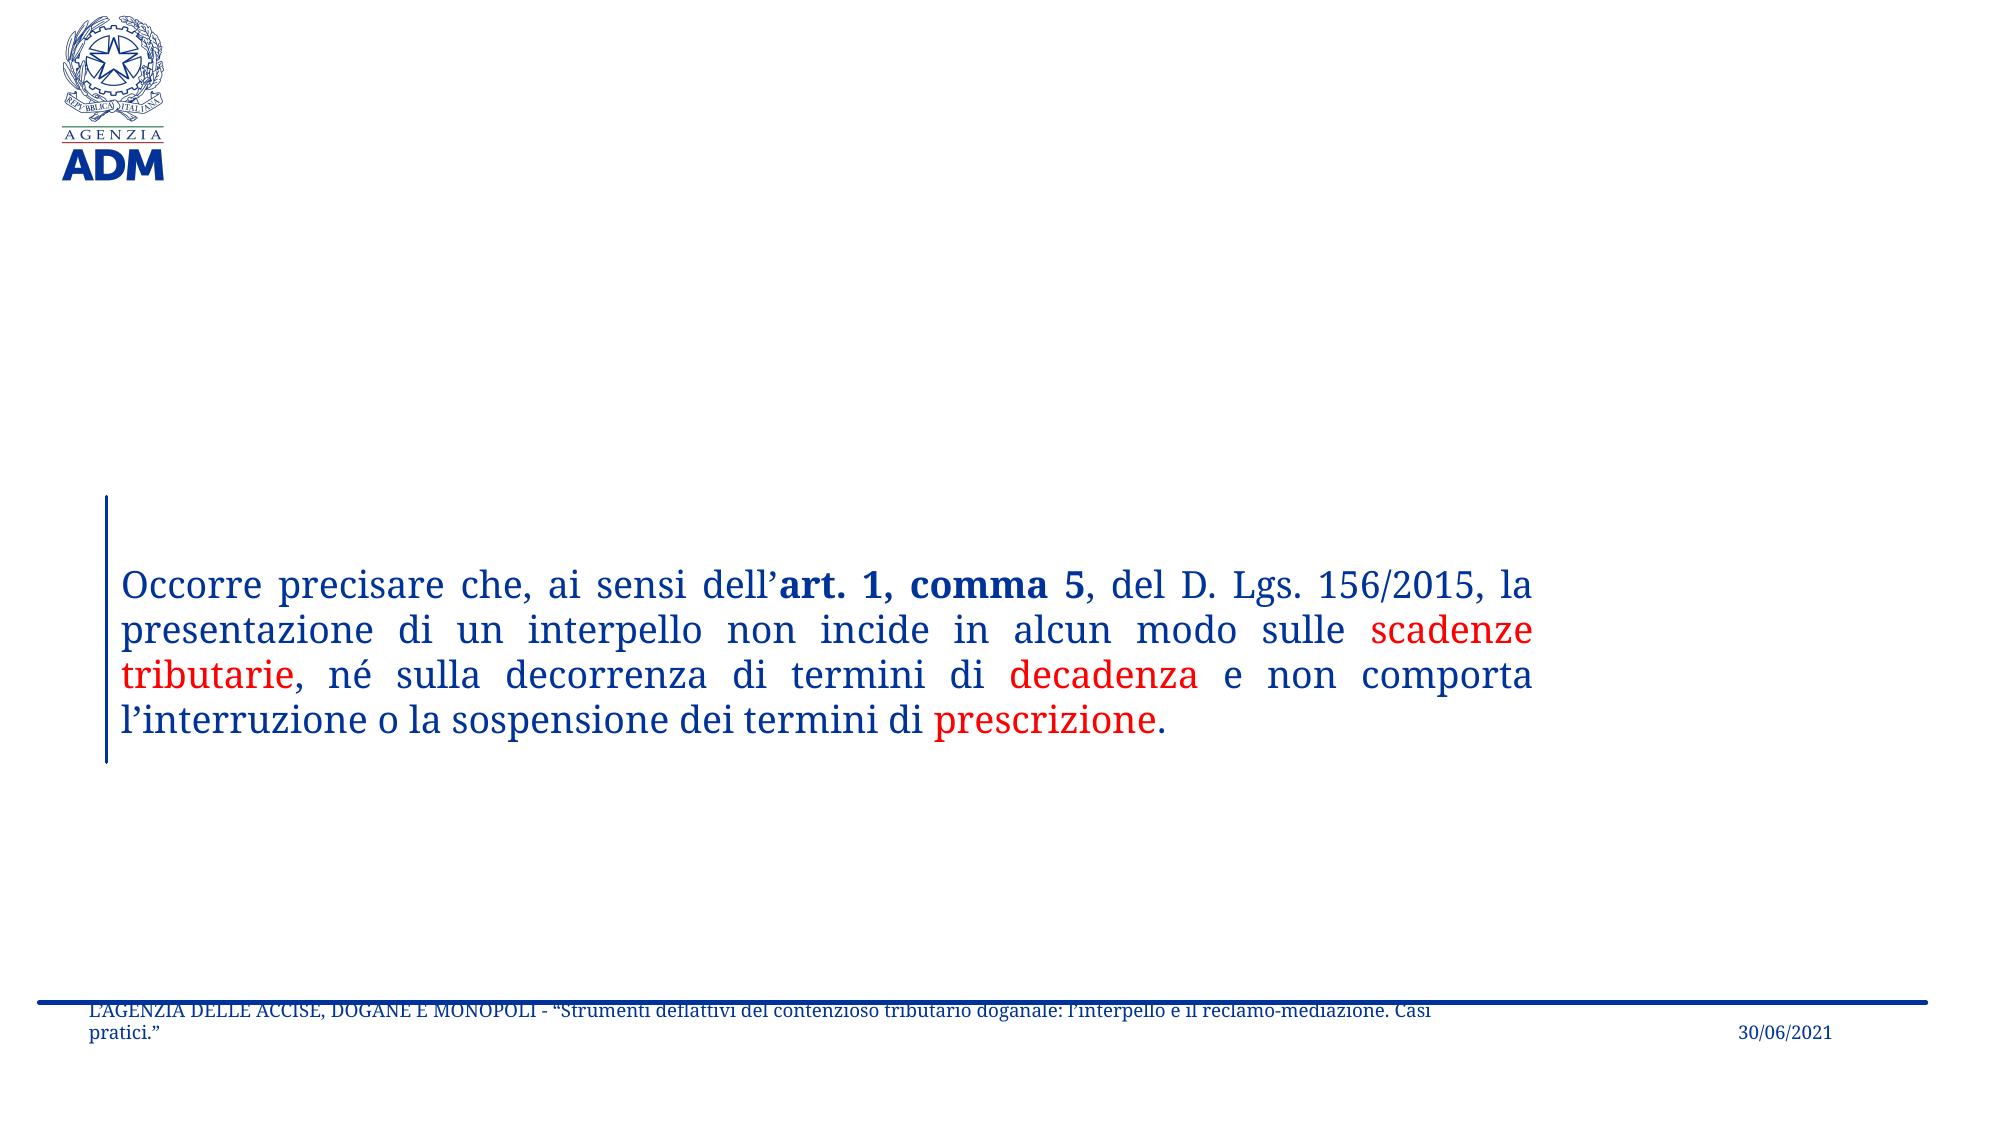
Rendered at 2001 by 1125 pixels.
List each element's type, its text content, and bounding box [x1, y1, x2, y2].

picture [44, 0, 183, 201]
footer L’AGENZIA DELLE ACCISE, DOGANE E MONOPOLI - “Strumenti deflattivi del contenzioso tributario doganale: l’interpello e il reclamo-mediazione. Casi pratici.” [74, 991, 1493, 1051]
text_box Occorre precisare che, ai sensi dell’art. 1, comma 5, del D. Lgs. 156/2015, la presentazione di un interpello non incide in alcun modo sulle scadenze tributarie, né sulla decorrenza di termini di decadenza e non comporta l’interruzione o la sospensione dei termini di prescrizione. [107, 553, 1549, 749]
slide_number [1627, 991, 1849, 1051]
